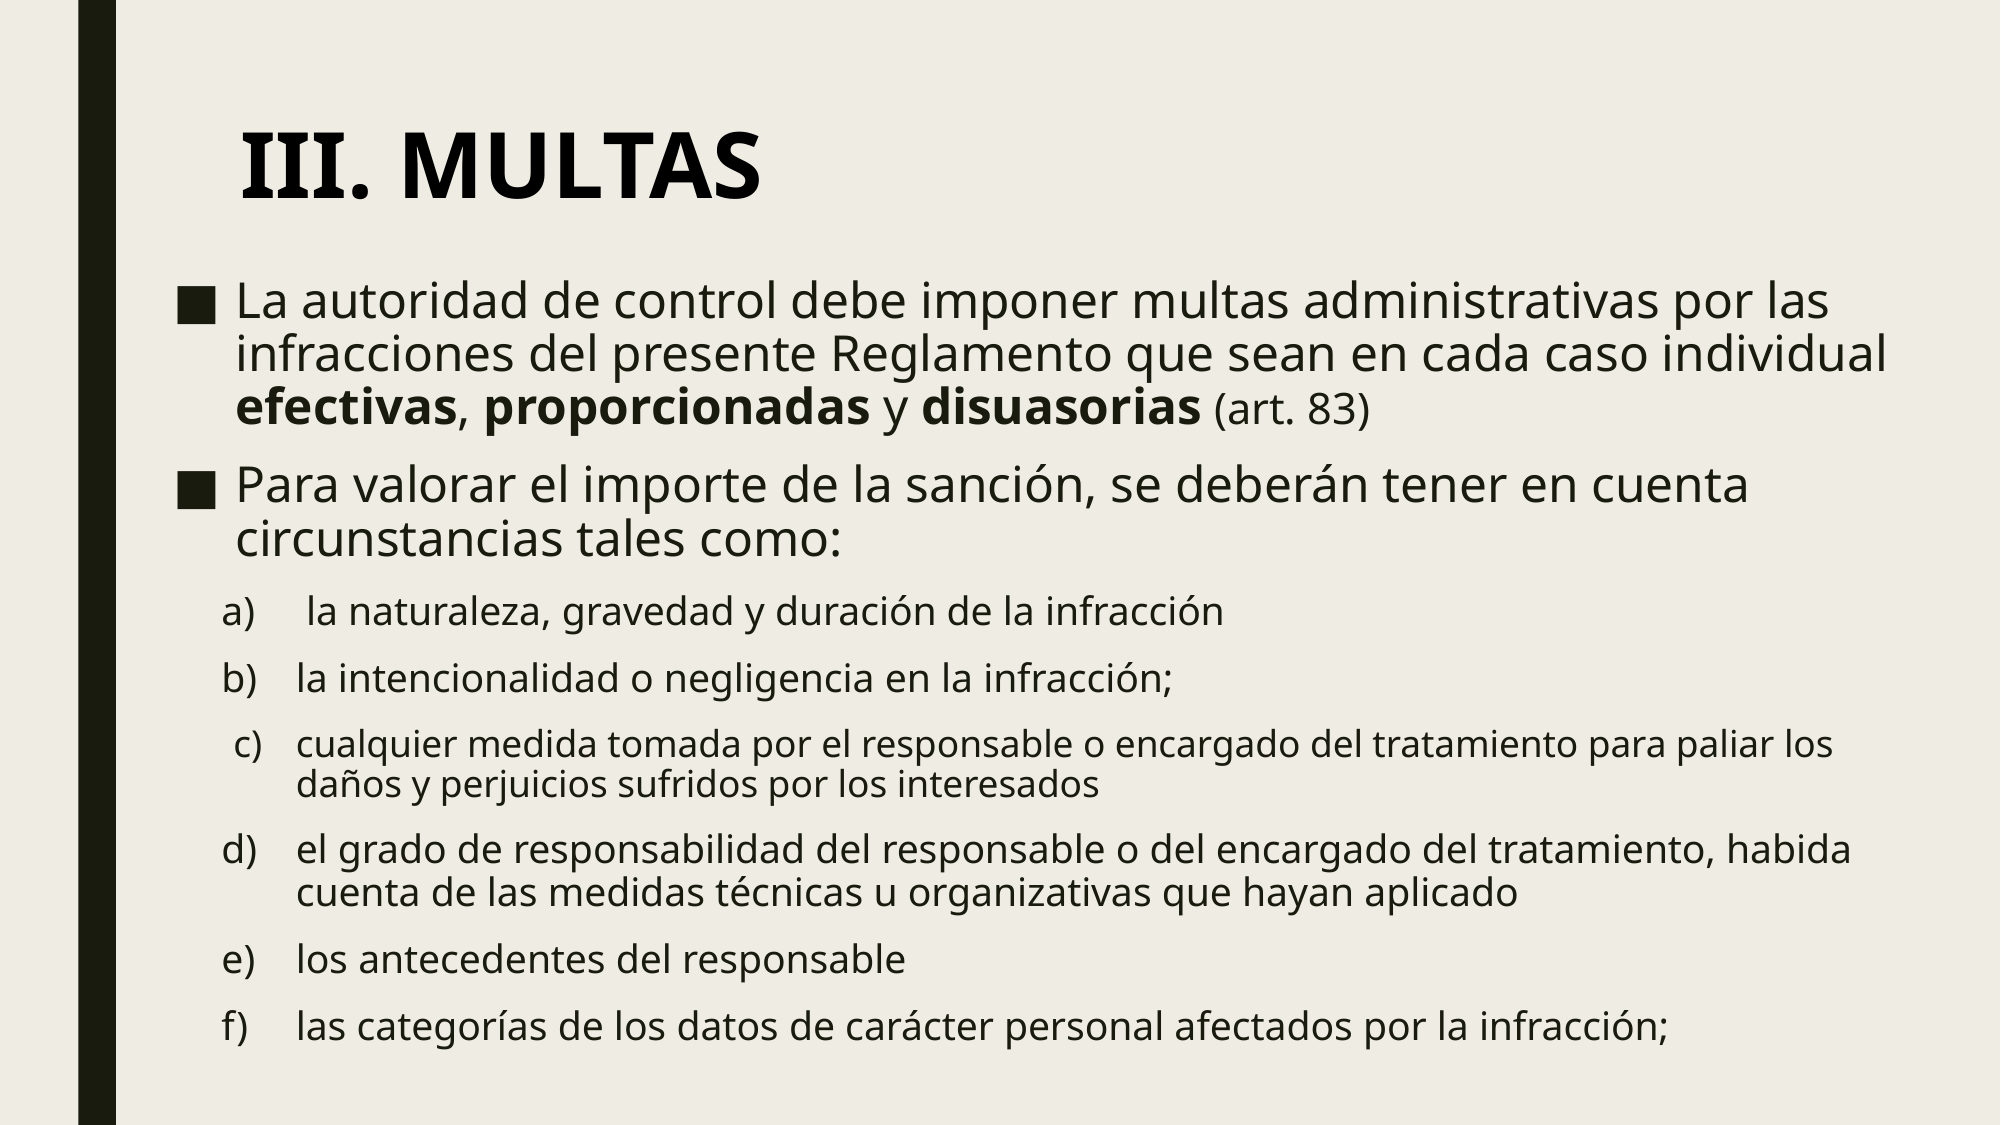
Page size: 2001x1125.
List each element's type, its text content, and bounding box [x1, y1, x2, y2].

list La autoridad de control debe imponer multas administrativas por las infracciones del presente Reglamento que sean en cada caso individual efectivas, proporcionadas y disuasorias (art. 83) Para valorar el importe de la sanción, se deberán tener en cuenta circunstancias tales como: la naturaleza, gravedad y duración de la infracción la intencionalidad o negligencia en la infracción; cualquier medida tomada por el responsable o encargado del tratamiento para paliar los daños y perjuicios sufridos por los interesados el grado de responsabilidad del responsable o del encargado del tratamiento, habida cuenta de las medidas técnicas u organizativas que hayan aplicado los antecedentes del responsable las categorías de los datos de carácter personal afectados por la infracción; [158, 267, 1929, 1064]
title III. MULTAS [225, 112, 1800, 267]
